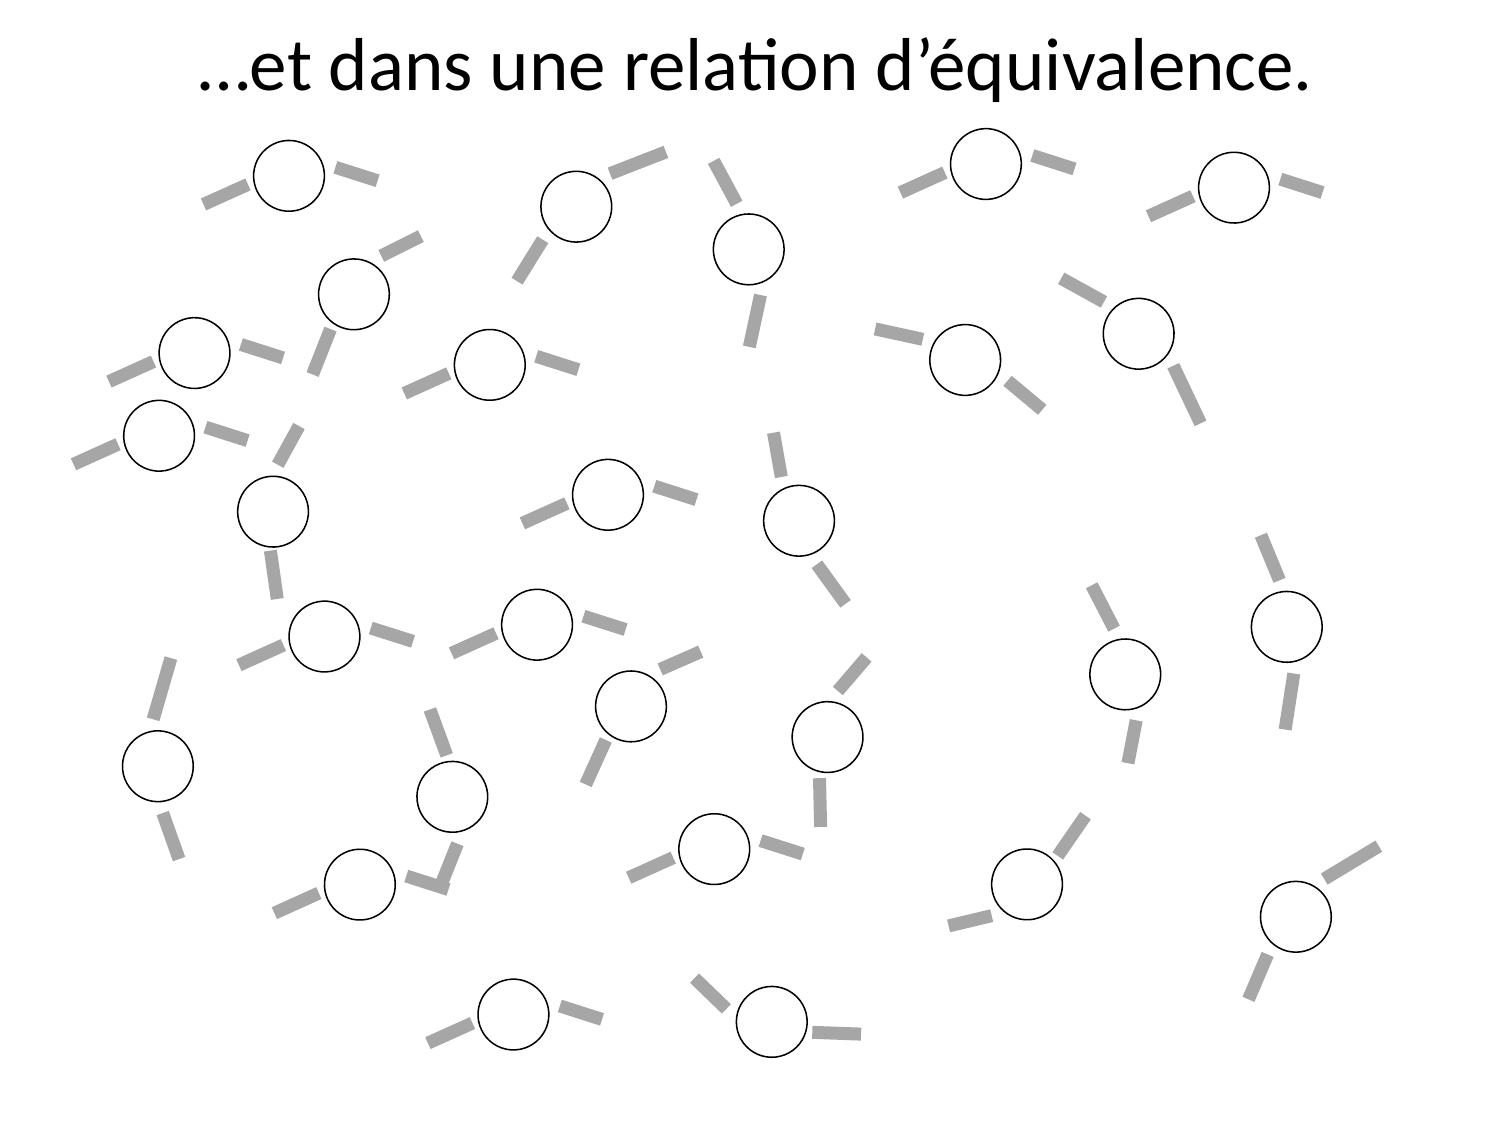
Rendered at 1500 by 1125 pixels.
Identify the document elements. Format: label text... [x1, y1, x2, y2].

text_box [1107, 237, 1179, 439]
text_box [594, 619, 666, 796]
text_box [543, 105, 615, 303]
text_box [1251, 531, 1323, 729]
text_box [992, 795, 1064, 972]
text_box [237, 423, 309, 599]
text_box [713, 154, 785, 345]
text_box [317, 207, 389, 384]
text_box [157, 265, 229, 442]
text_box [251, 88, 324, 265]
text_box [121, 347, 194, 524]
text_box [1196, 99, 1269, 276]
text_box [121, 659, 193, 861]
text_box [570, 406, 643, 583]
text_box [416, 707, 488, 884]
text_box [791, 650, 863, 827]
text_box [928, 266, 1000, 453]
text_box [1088, 579, 1161, 762]
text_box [499, 536, 572, 713]
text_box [452, 276, 524, 453]
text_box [1263, 811, 1336, 1013]
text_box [322, 796, 394, 973]
text_box …et dans une relation d’équivalence. [5, 19, 1500, 103]
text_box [948, 76, 1021, 253]
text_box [476, 926, 548, 1103]
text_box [763, 429, 836, 616]
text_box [287, 548, 359, 725]
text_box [737, 934, 809, 1111]
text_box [677, 761, 749, 938]
